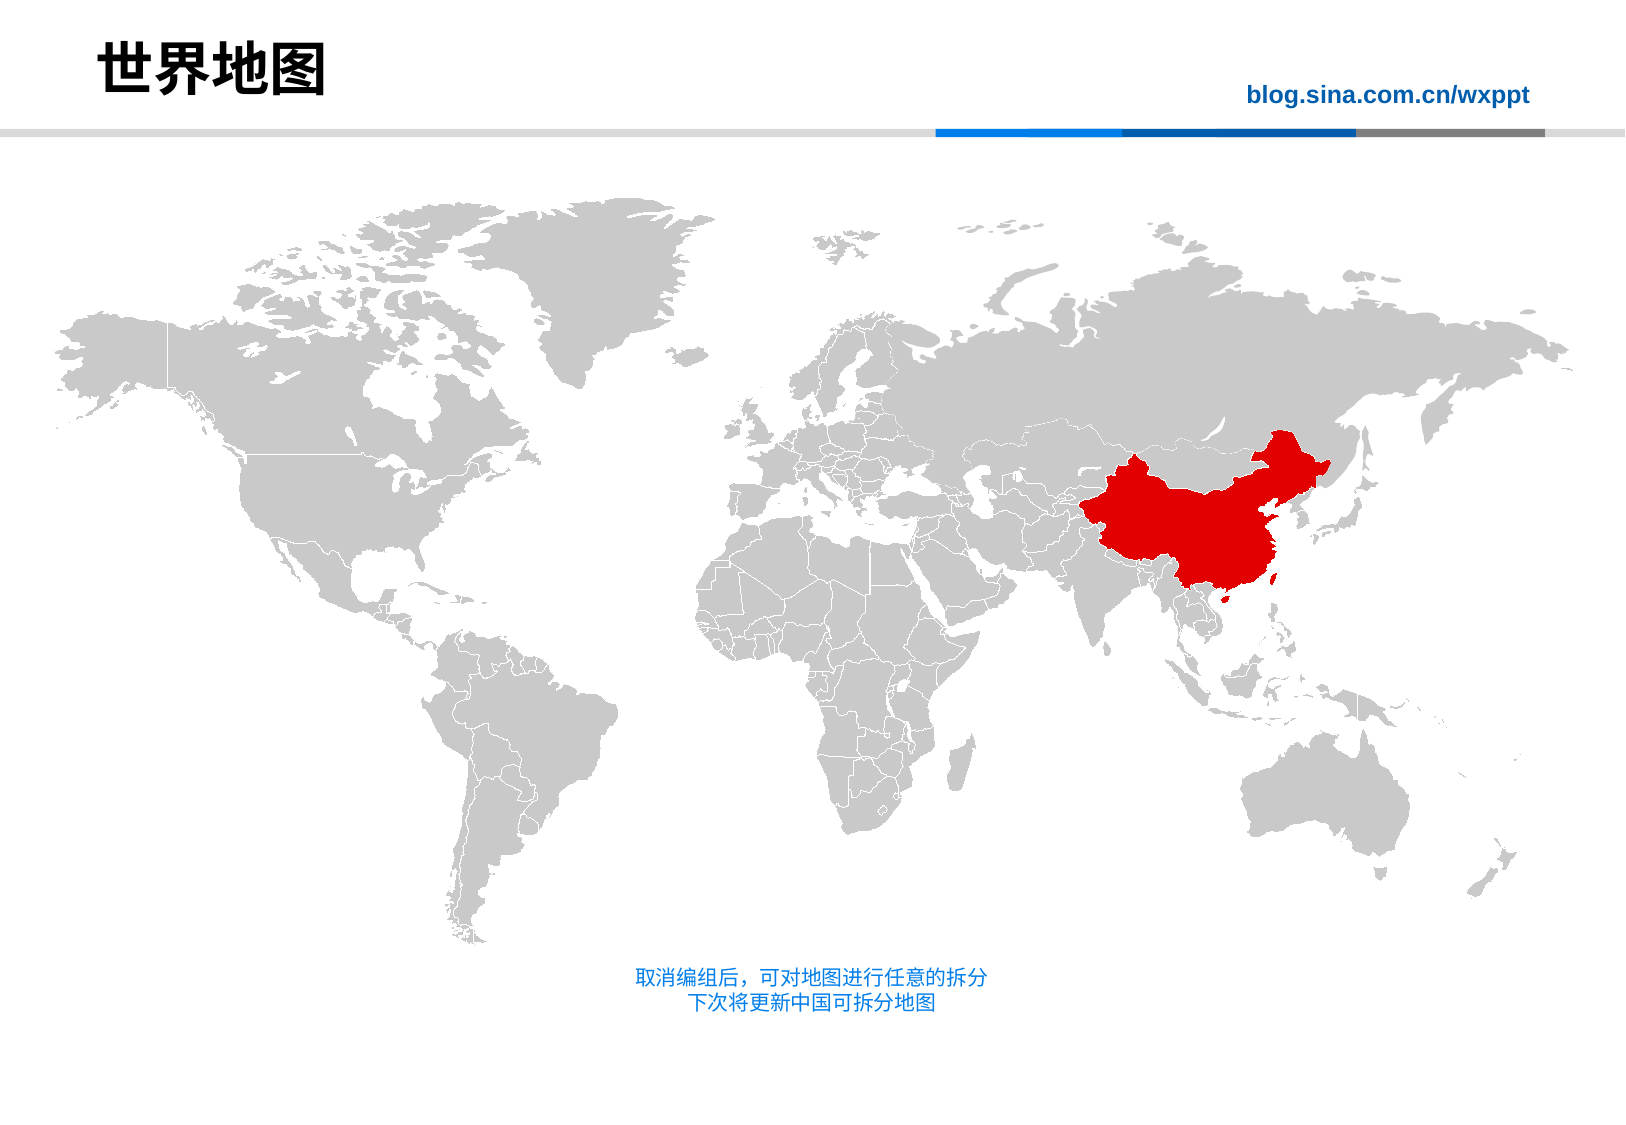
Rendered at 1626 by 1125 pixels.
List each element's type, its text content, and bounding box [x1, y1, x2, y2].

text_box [52, 196, 1575, 947]
text_box 取消编组后，可对地图进行任意的拆分 下次将更新中国可拆分地图 [472, 957, 1151, 1023]
title 世界地图 [80, 24, 1545, 111]
